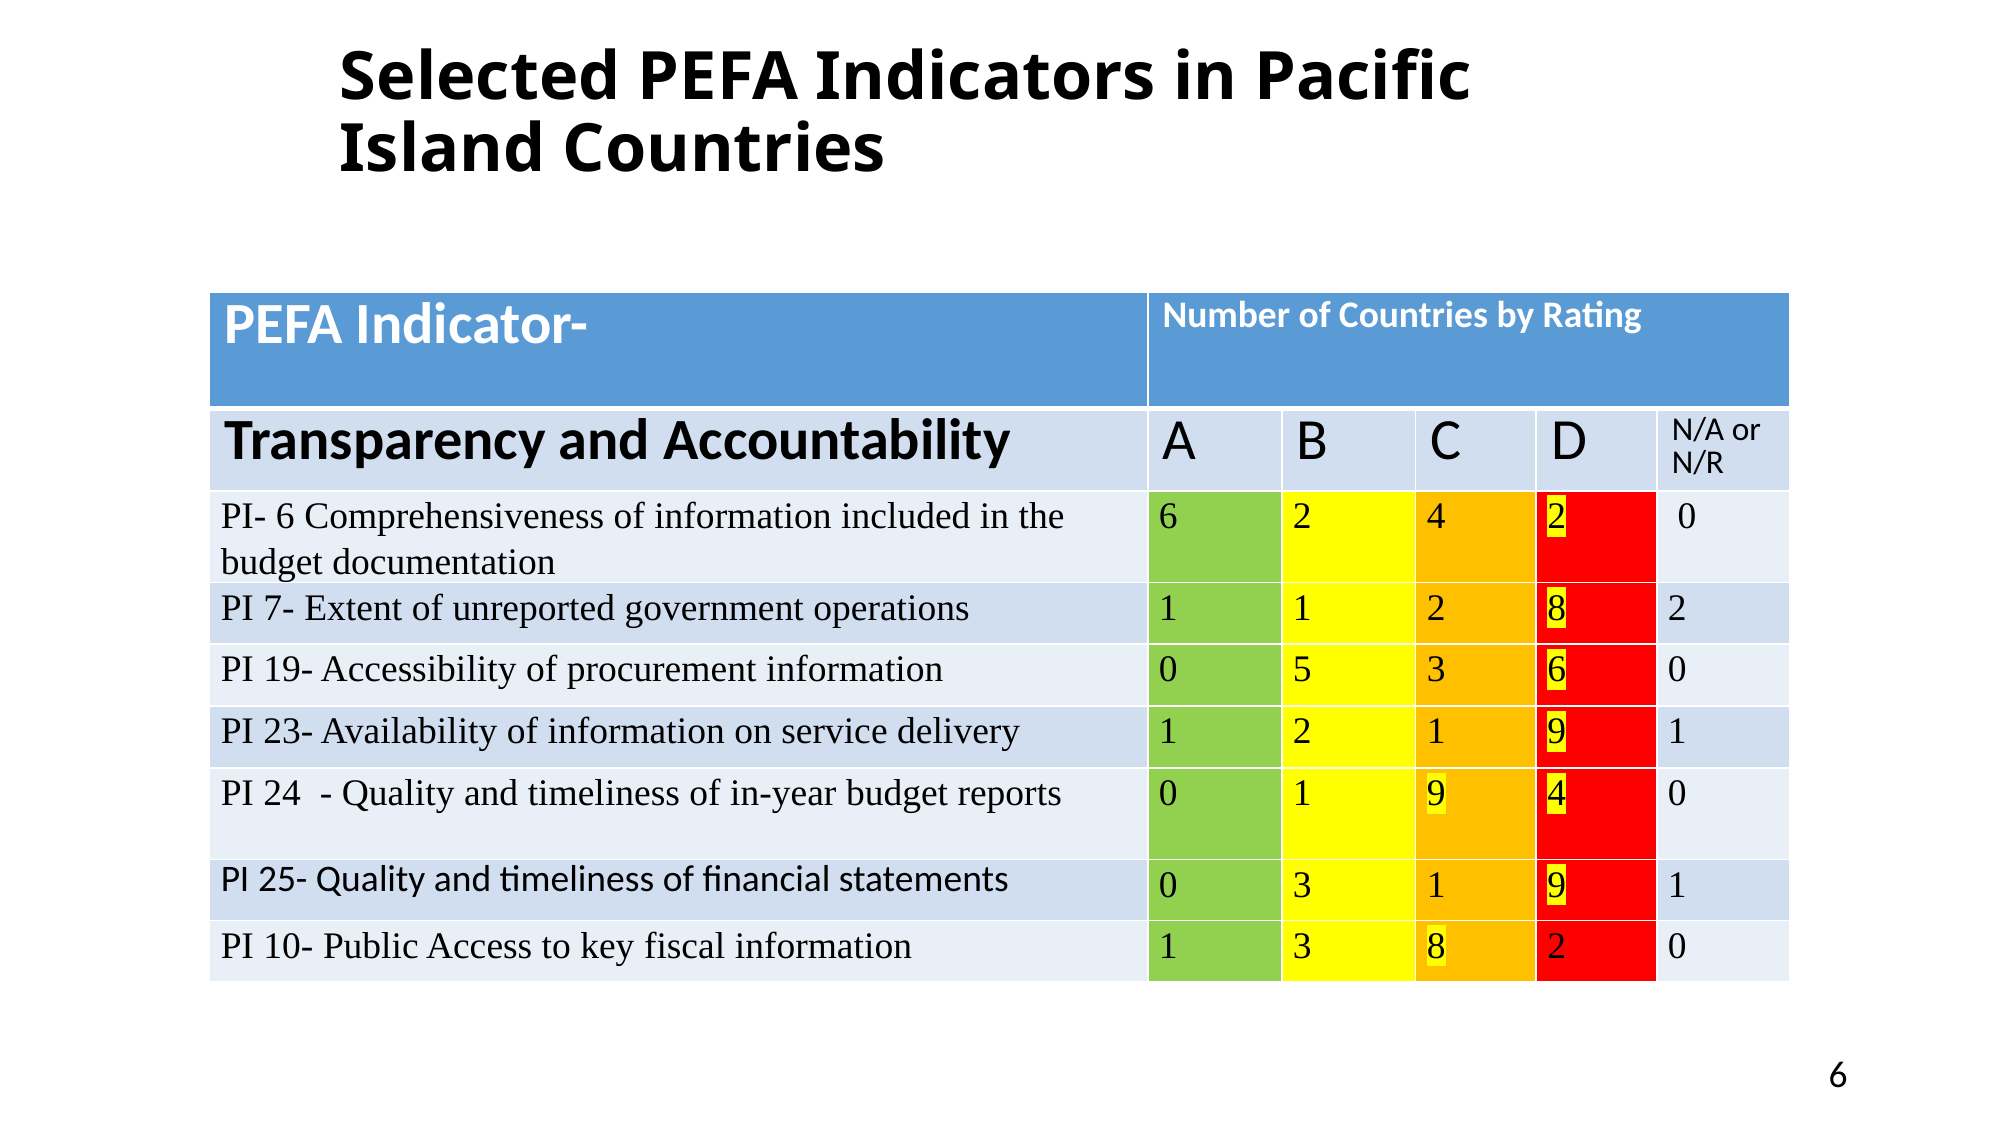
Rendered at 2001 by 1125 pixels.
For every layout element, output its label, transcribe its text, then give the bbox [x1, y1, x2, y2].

table_cell D [1537, 411, 1656, 490]
table_header PEFA Indicator- [210, 293, 1147, 406]
table_cell 3 [1416, 645, 1535, 705]
table_cell 2 [1283, 492, 1415, 582]
table_cell 1 [1149, 583, 1281, 643]
slide_number 6 [1412, 1042, 1863, 1103]
table_cell 0 [1658, 769, 1789, 859]
table_cell 0 [1658, 921, 1789, 981]
table_cell 6 [1537, 645, 1656, 705]
table_cell C [1416, 411, 1535, 490]
table_cell 1 [1658, 860, 1789, 920]
title Selected PEFA Indicators in Pacific Island Countries [324, 45, 1675, 183]
table_cell 0 [1658, 645, 1789, 705]
table_cell PI 24 - Quality and timeliness of in-year budget reports [210, 769, 1147, 859]
table_cell PI 19- Accessibility of procurement information [210, 645, 1147, 705]
table_cell PI- 6 Comprehensiveness of information included in the budget documentation [210, 492, 1147, 582]
table_cell Transparency and Accountability [210, 411, 1147, 490]
table_cell 8 [1416, 921, 1535, 981]
table_cell 3 [1283, 860, 1415, 920]
table_cell 6 [1149, 492, 1281, 582]
table_cell PI 25- Quality and timeliness of financial statements [210, 860, 1147, 920]
table_header Number of Countries by Rating [1149, 293, 1789, 406]
table_cell 1 [1283, 583, 1415, 643]
table_cell 2 [1658, 583, 1789, 643]
table_cell 0 [1149, 769, 1281, 859]
table_cell PI 10- Public Access to key fiscal information [210, 921, 1147, 981]
table_cell PI 23- Availability of information on service delivery [210, 707, 1147, 767]
table_cell 1 [1149, 707, 1281, 767]
table_cell 3 [1283, 921, 1415, 981]
table_cell 0 [1658, 492, 1789, 582]
table_cell 1 [1149, 921, 1281, 981]
table_cell 9 [1537, 707, 1656, 767]
table_cell 2 [1283, 707, 1415, 767]
table_cell 1 [1283, 769, 1415, 859]
table_cell 5 [1283, 645, 1415, 705]
table_cell 0 [1149, 860, 1281, 920]
table_cell 9 [1537, 860, 1656, 920]
table_cell 9 [1416, 769, 1535, 859]
table_cell N/A or N/R [1658, 411, 1789, 490]
table_cell 4 [1537, 769, 1656, 859]
table_cell 4 [1416, 492, 1535, 582]
table_cell B [1283, 411, 1415, 490]
table_cell PI 7- Extent of unreported government operations [210, 583, 1147, 643]
table_cell 8 [1537, 583, 1656, 643]
table_cell 1 [1416, 707, 1535, 767]
table_cell 0 [1149, 645, 1281, 705]
table_cell 2 [1537, 492, 1656, 582]
table_cell 2 [1416, 583, 1535, 643]
table_cell 1 [1416, 860, 1535, 920]
table_cell 2 [1537, 921, 1656, 981]
table_cell A [1149, 411, 1281, 490]
table_cell 1 [1658, 707, 1789, 767]
